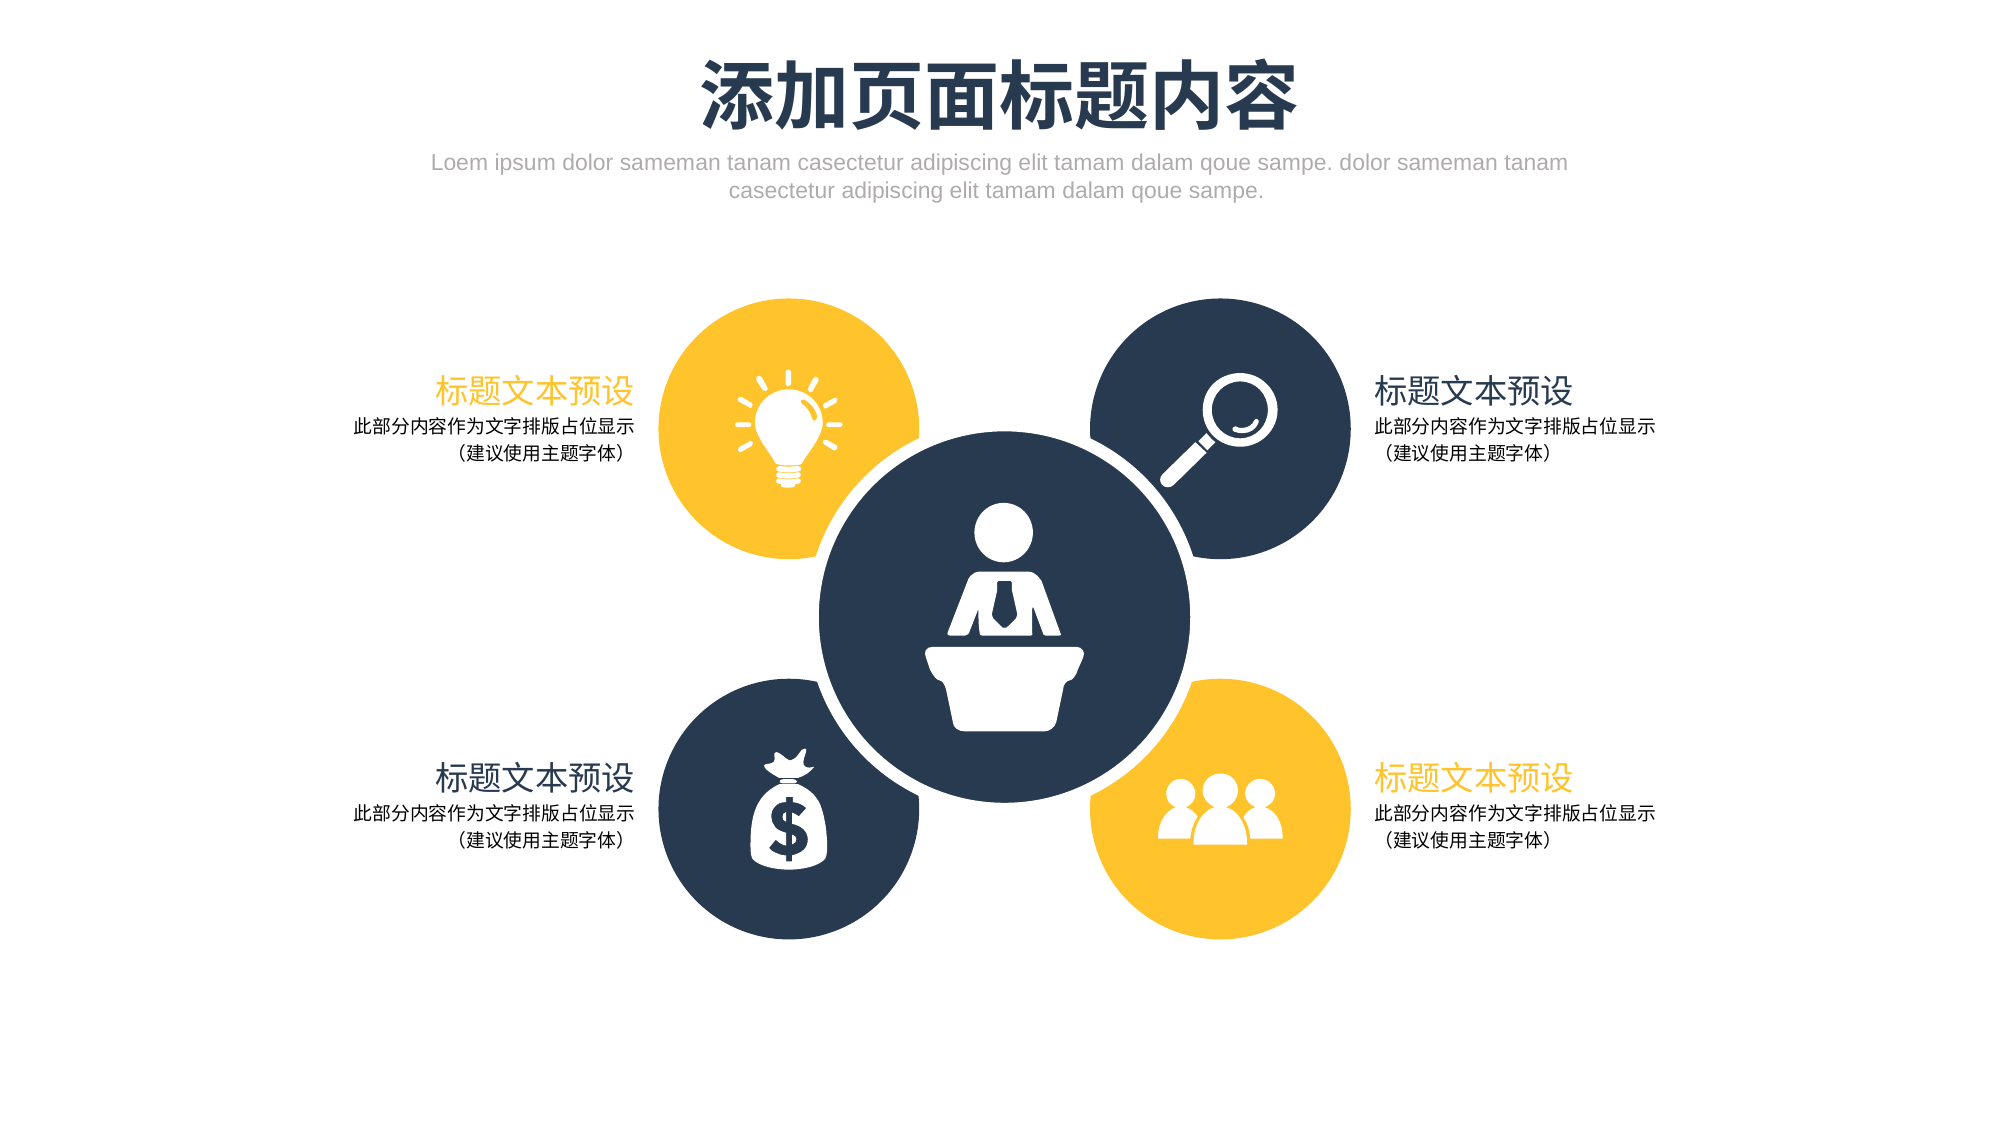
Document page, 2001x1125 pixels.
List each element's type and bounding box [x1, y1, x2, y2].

text_box [203, 298, 1806, 940]
